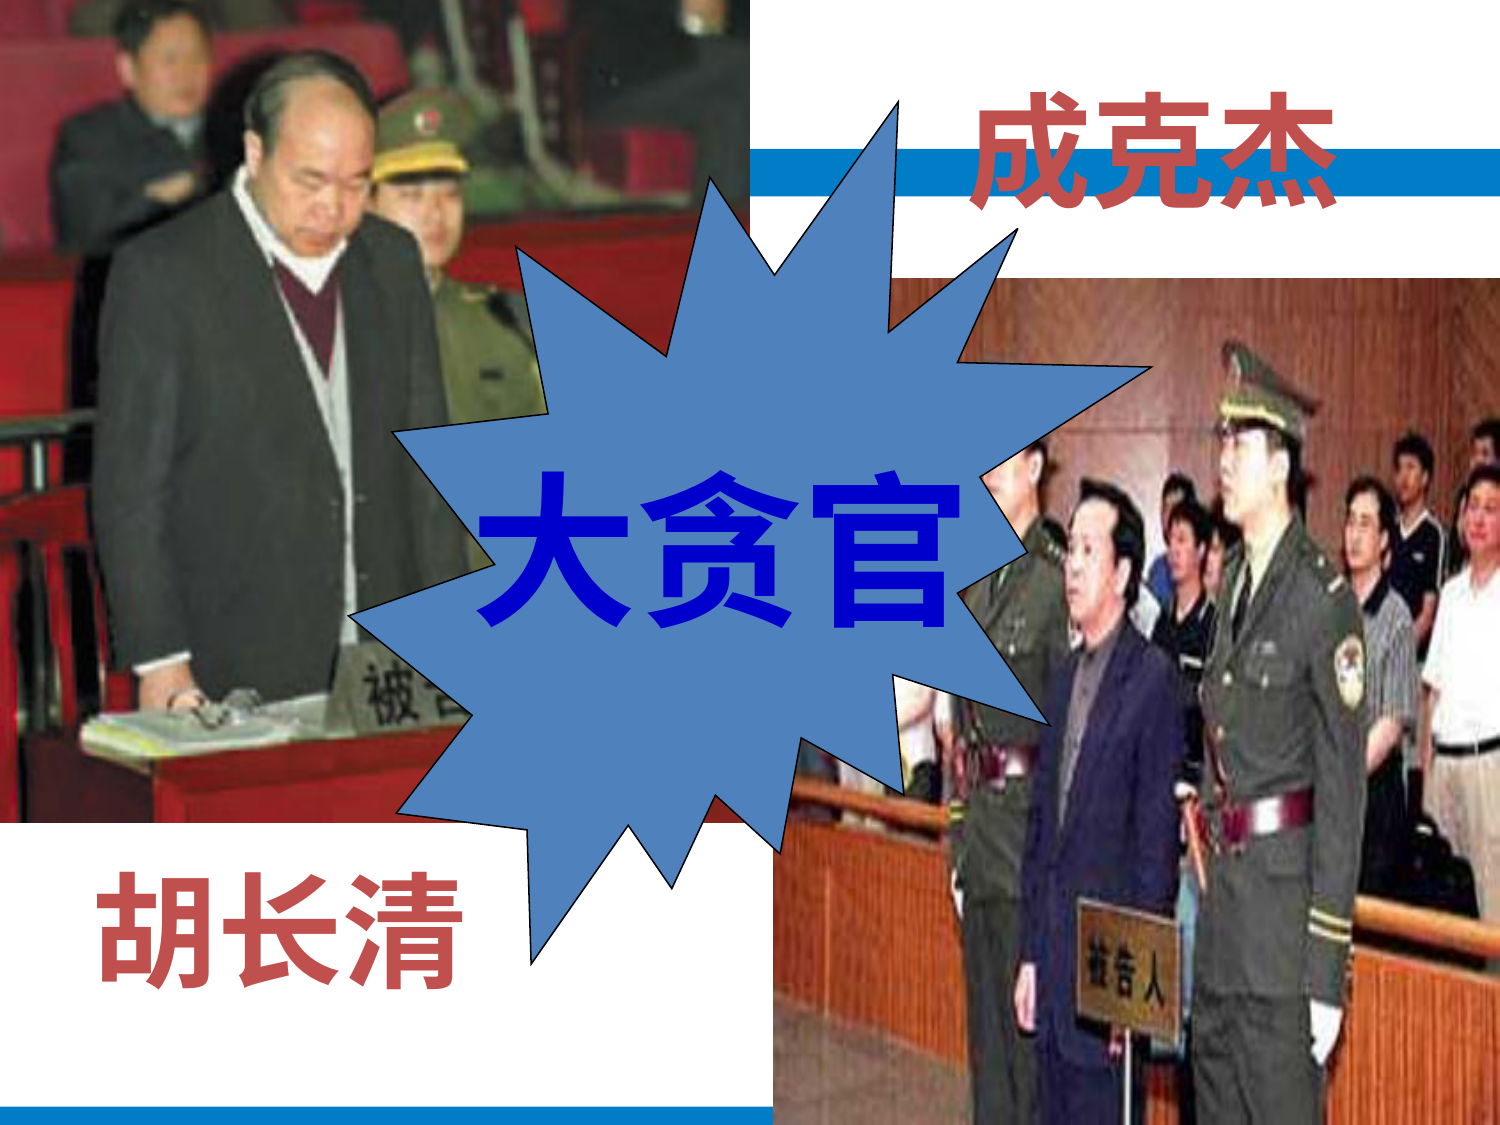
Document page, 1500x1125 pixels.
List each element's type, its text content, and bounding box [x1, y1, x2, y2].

text_box 成克杰 [951, 66, 1357, 232]
picture [0, 0, 751, 823]
text_box 大贪官 [632, 832, 699, 889]
picture [773, 278, 1500, 1125]
text_box 胡长清 [77, 846, 483, 1011]
text_box 大贪官 [527, 832, 624, 965]
text_box 大贪官 [752, 101, 899, 843]
text_box 大贪官 [957, 228, 1018, 277]
